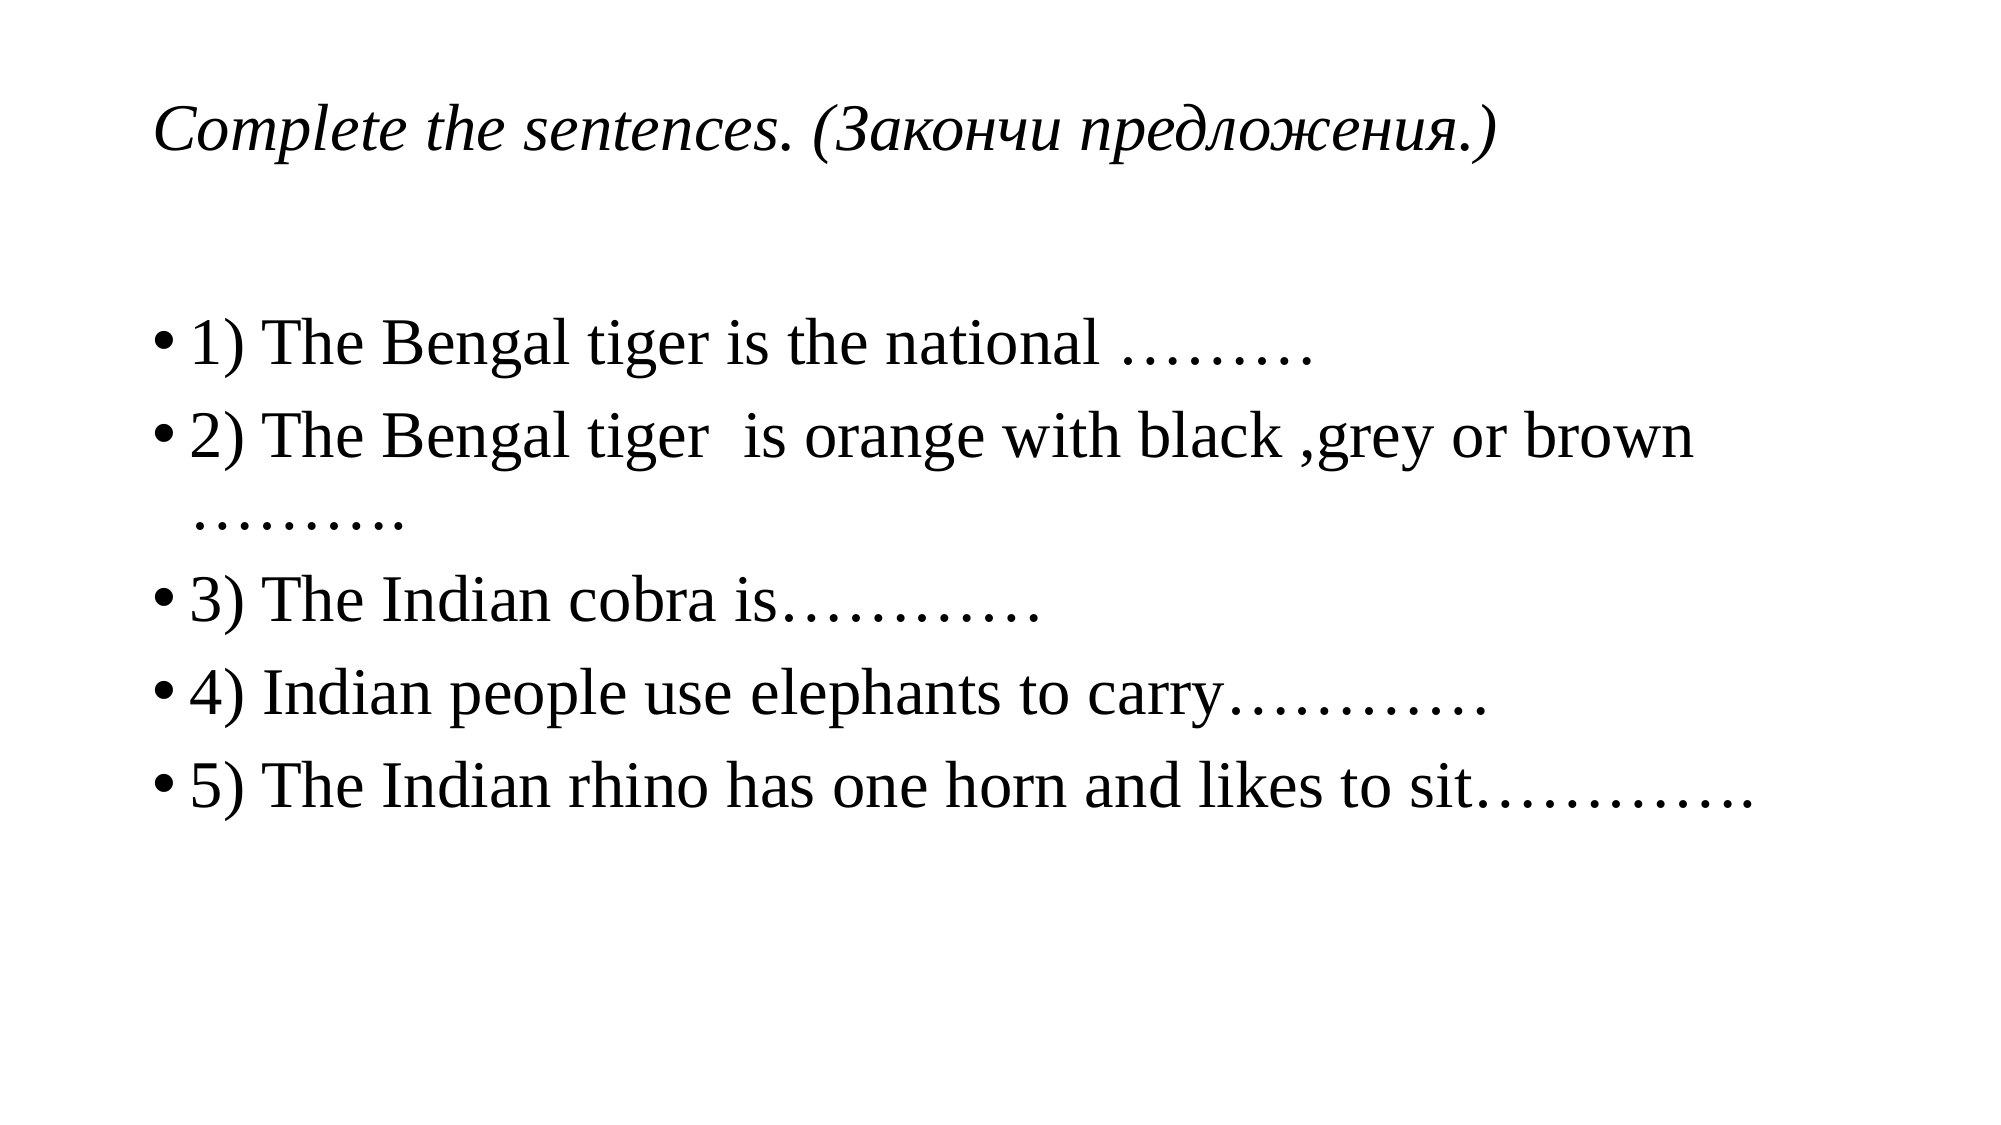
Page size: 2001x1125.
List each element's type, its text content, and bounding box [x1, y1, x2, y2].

list 1) The Bengal tiger is the national ……… 2) The Bengal tiger is orange with black ,grey or brown ………. 3) The Indian cobra is………… 4) Indian people use elephants to carry………… 5) The Indian rhino has one horn and likes to sit…………. [137, 299, 1863, 1014]
title Complete the sentences. (Закончи предложения.) [137, 59, 1863, 278]
